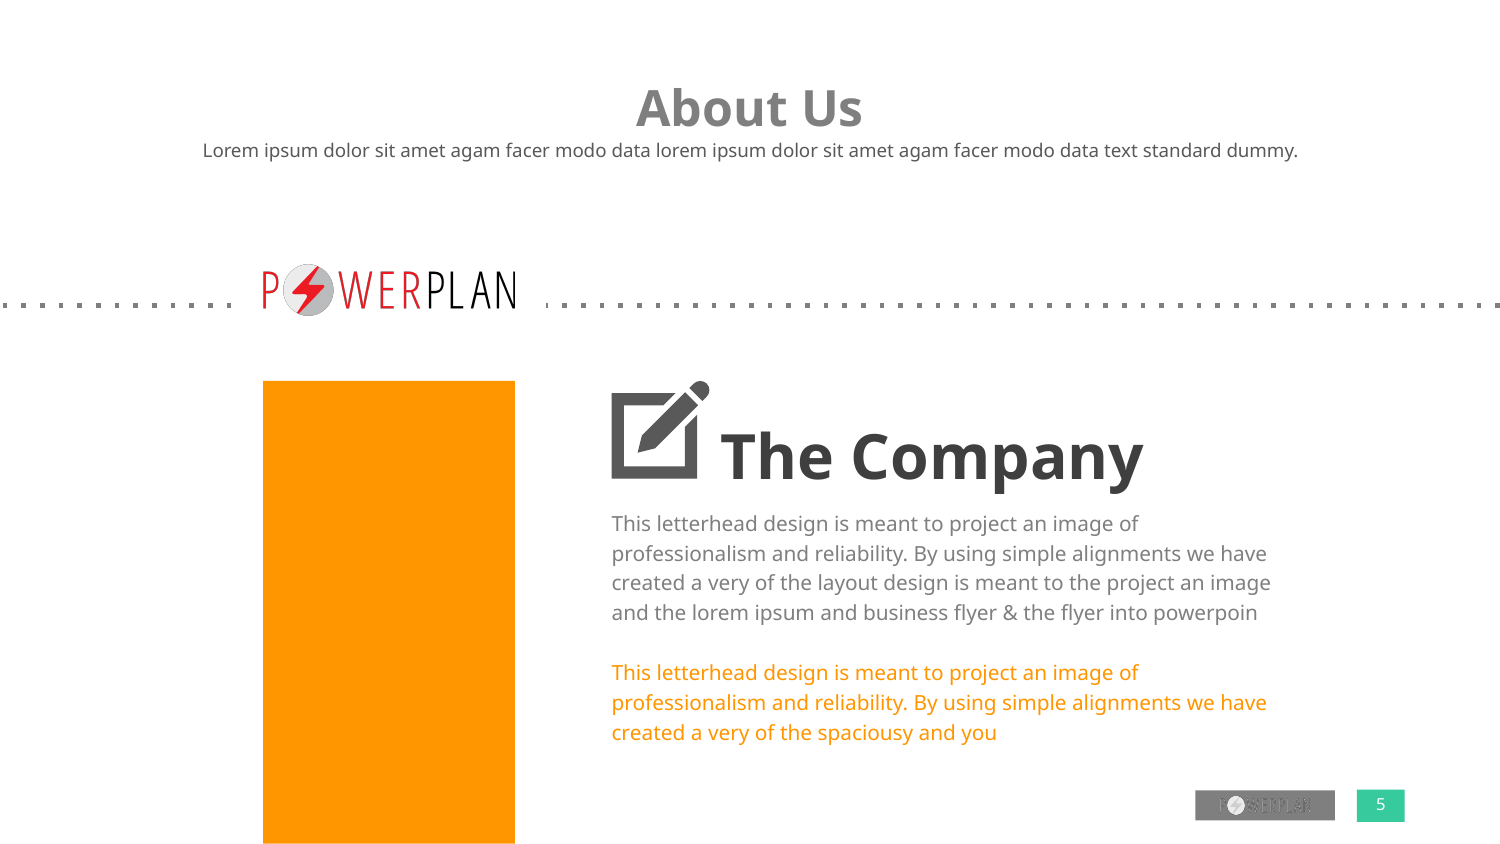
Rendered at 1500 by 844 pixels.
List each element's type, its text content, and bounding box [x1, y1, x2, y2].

text_box [689, 380, 710, 401]
text_box [0, 0, 1500, 844]
picture [262, 380, 516, 844]
text_box [637, 392, 699, 453]
title About Us [103, 72, 1397, 136]
text_box This letterhead design is meant to project an image of professionalism and reliability. By using simple alignments we have created a very of the layout design is meant to the project an image and the lorem ipsum and business flyer & the flyer into powerpoin This letterhead design is meant to project an image of professionalism and reliability. By using simple alignments we have created a very of the spaciousy and you [611, 513, 1290, 737]
text_box The Company [709, 411, 1196, 499]
text_box [611, 393, 698, 479]
picture [262, 263, 515, 316]
slide_number ‹#› [1356, 789, 1405, 822]
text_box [1195, 790, 1336, 821]
list Lorem ipsum dolor sit amet agam facer modo data lorem ipsum dolor sit amet agam facer modo data text standard dummy. [103, 136, 1397, 168]
